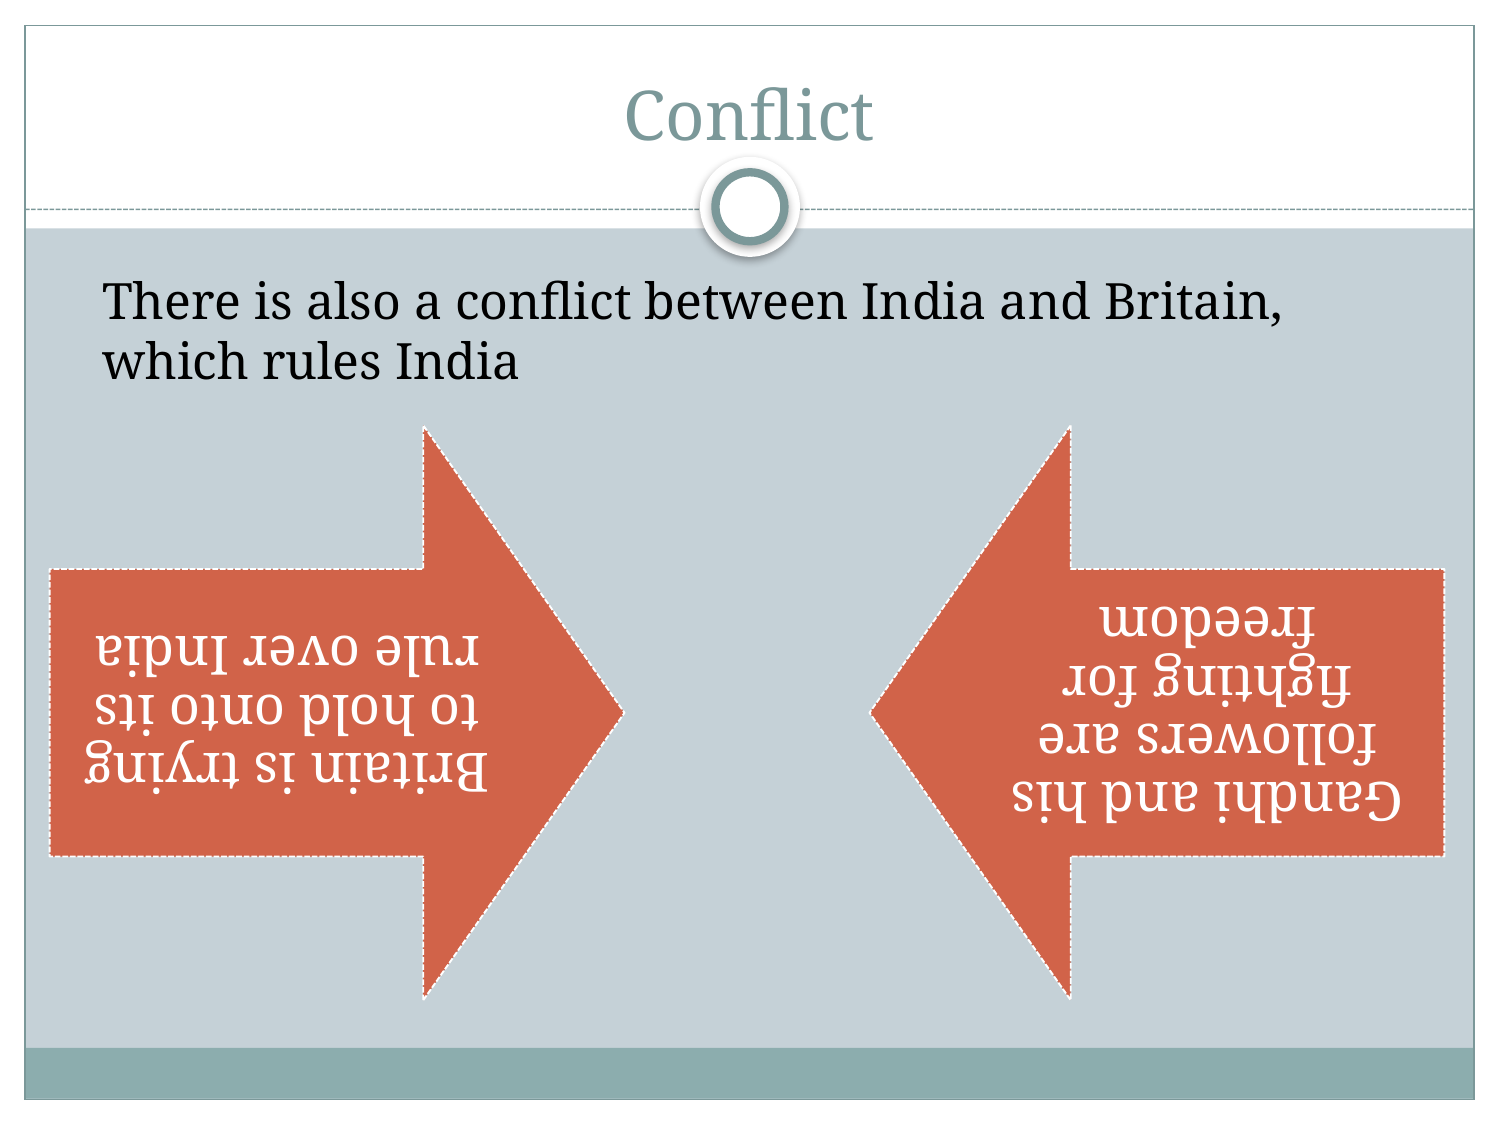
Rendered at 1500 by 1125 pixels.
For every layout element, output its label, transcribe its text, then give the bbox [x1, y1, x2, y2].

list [49, 424, 1445, 1001]
text_box There is also a conflict between India and Britain, which rules India [87, 262, 1413, 422]
title Conflict [49, 37, 1450, 162]
